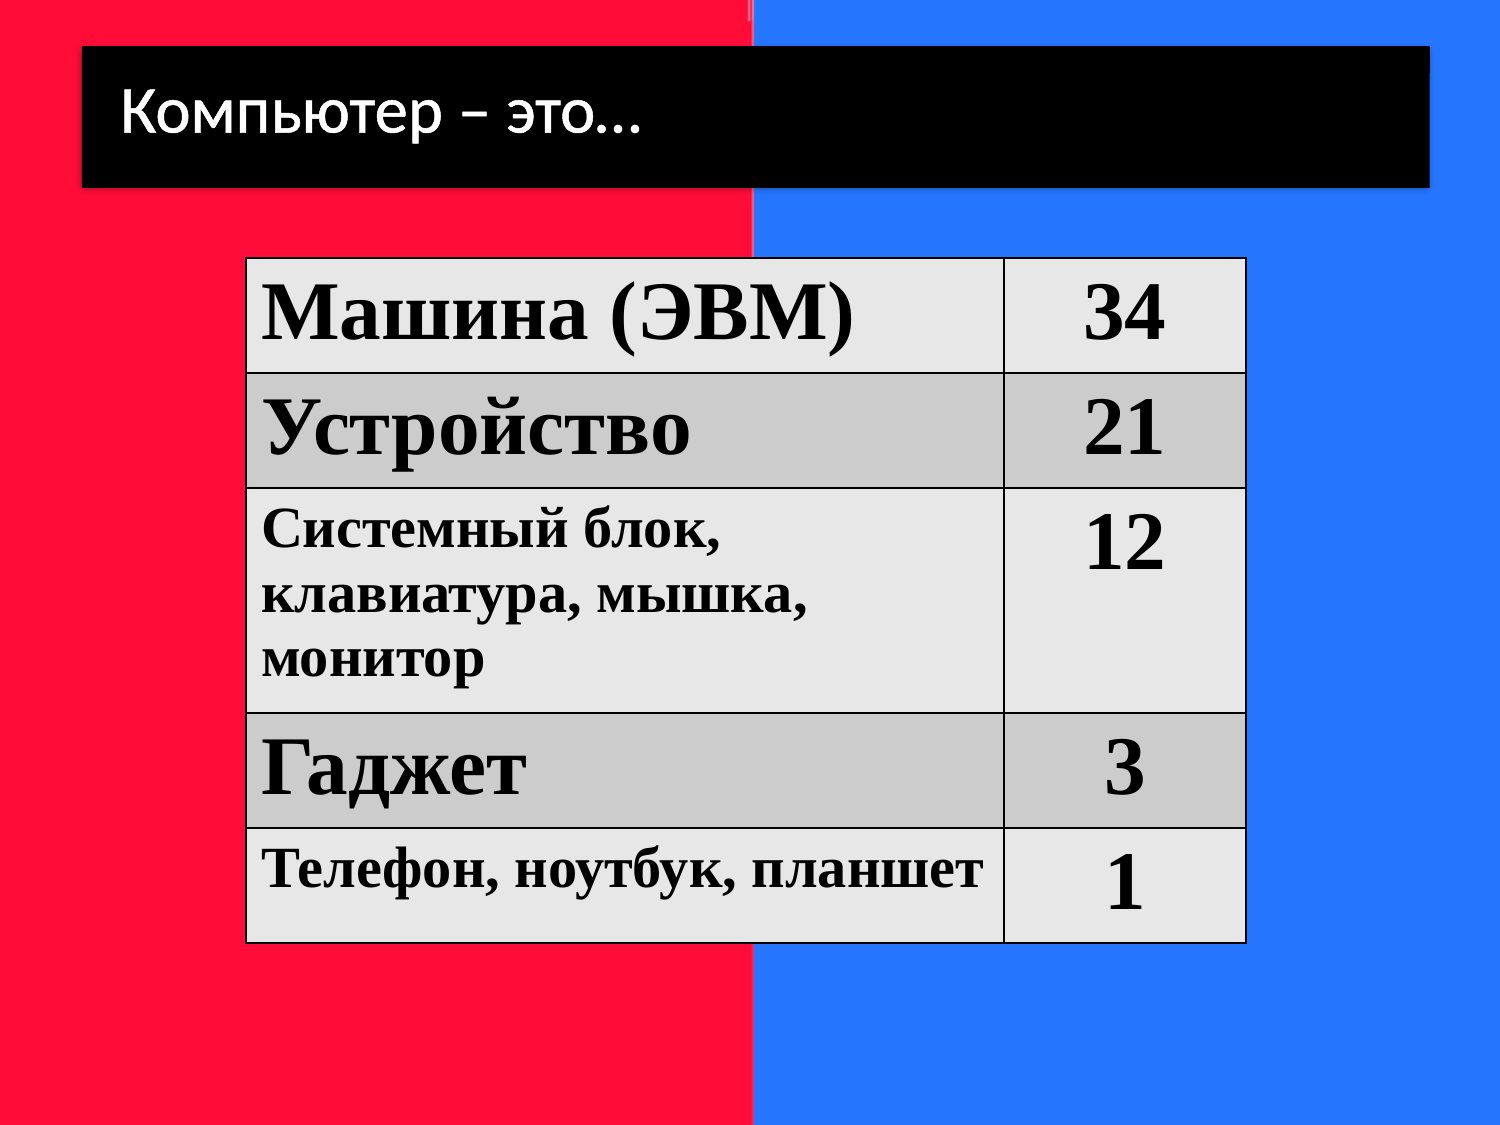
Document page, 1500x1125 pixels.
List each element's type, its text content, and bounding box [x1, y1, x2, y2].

text_box [81, 46, 1430, 188]
table_cell 21 [1005, 374, 1245, 487]
picture [0, 0, 1500, 1125]
table_cell 1 [1005, 829, 1245, 942]
table_header Машина (ЭВМ) [247, 259, 1003, 372]
table_cell 3 [1005, 714, 1245, 827]
text_box Компьютер – это… [105, 58, 1430, 154]
table_cell Гаджет [247, 714, 1003, 827]
table_cell Устройство [247, 374, 1003, 487]
table_cell Телефон, ноутбук, планшет [247, 829, 1003, 942]
table_cell Системный блок, клавиатура, мышка, монитор [247, 489, 1003, 712]
table_cell 12 [1005, 489, 1245, 712]
table_header 34 [1005, 259, 1245, 372]
